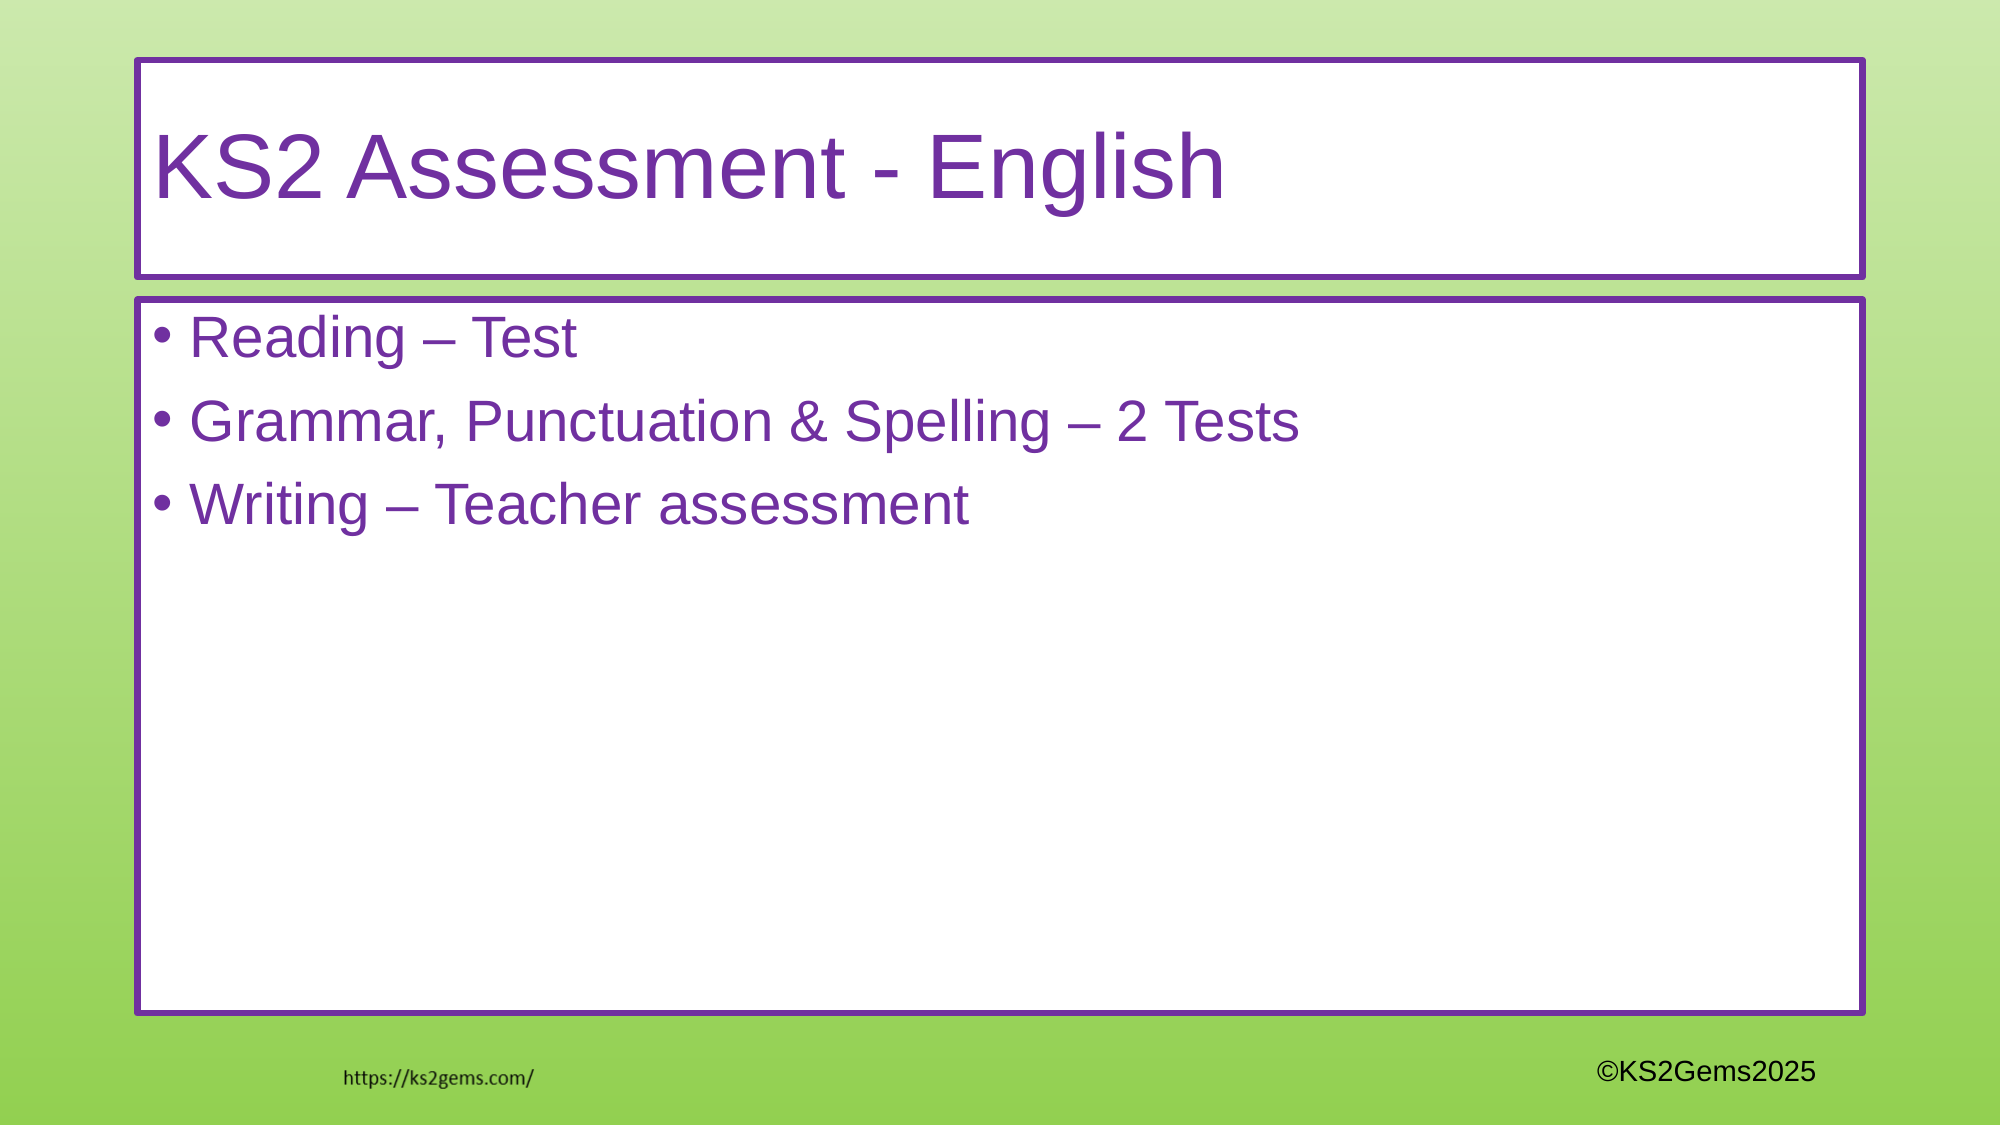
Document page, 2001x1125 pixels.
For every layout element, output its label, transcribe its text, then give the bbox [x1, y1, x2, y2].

title KS2 Assessment - English [137, 59, 1863, 278]
picture [328, 1056, 588, 1104]
list Reading – Test Grammar, Punctuation & Spelling – 2 Tests Writing – Teacher assessment [137, 299, 1863, 1014]
